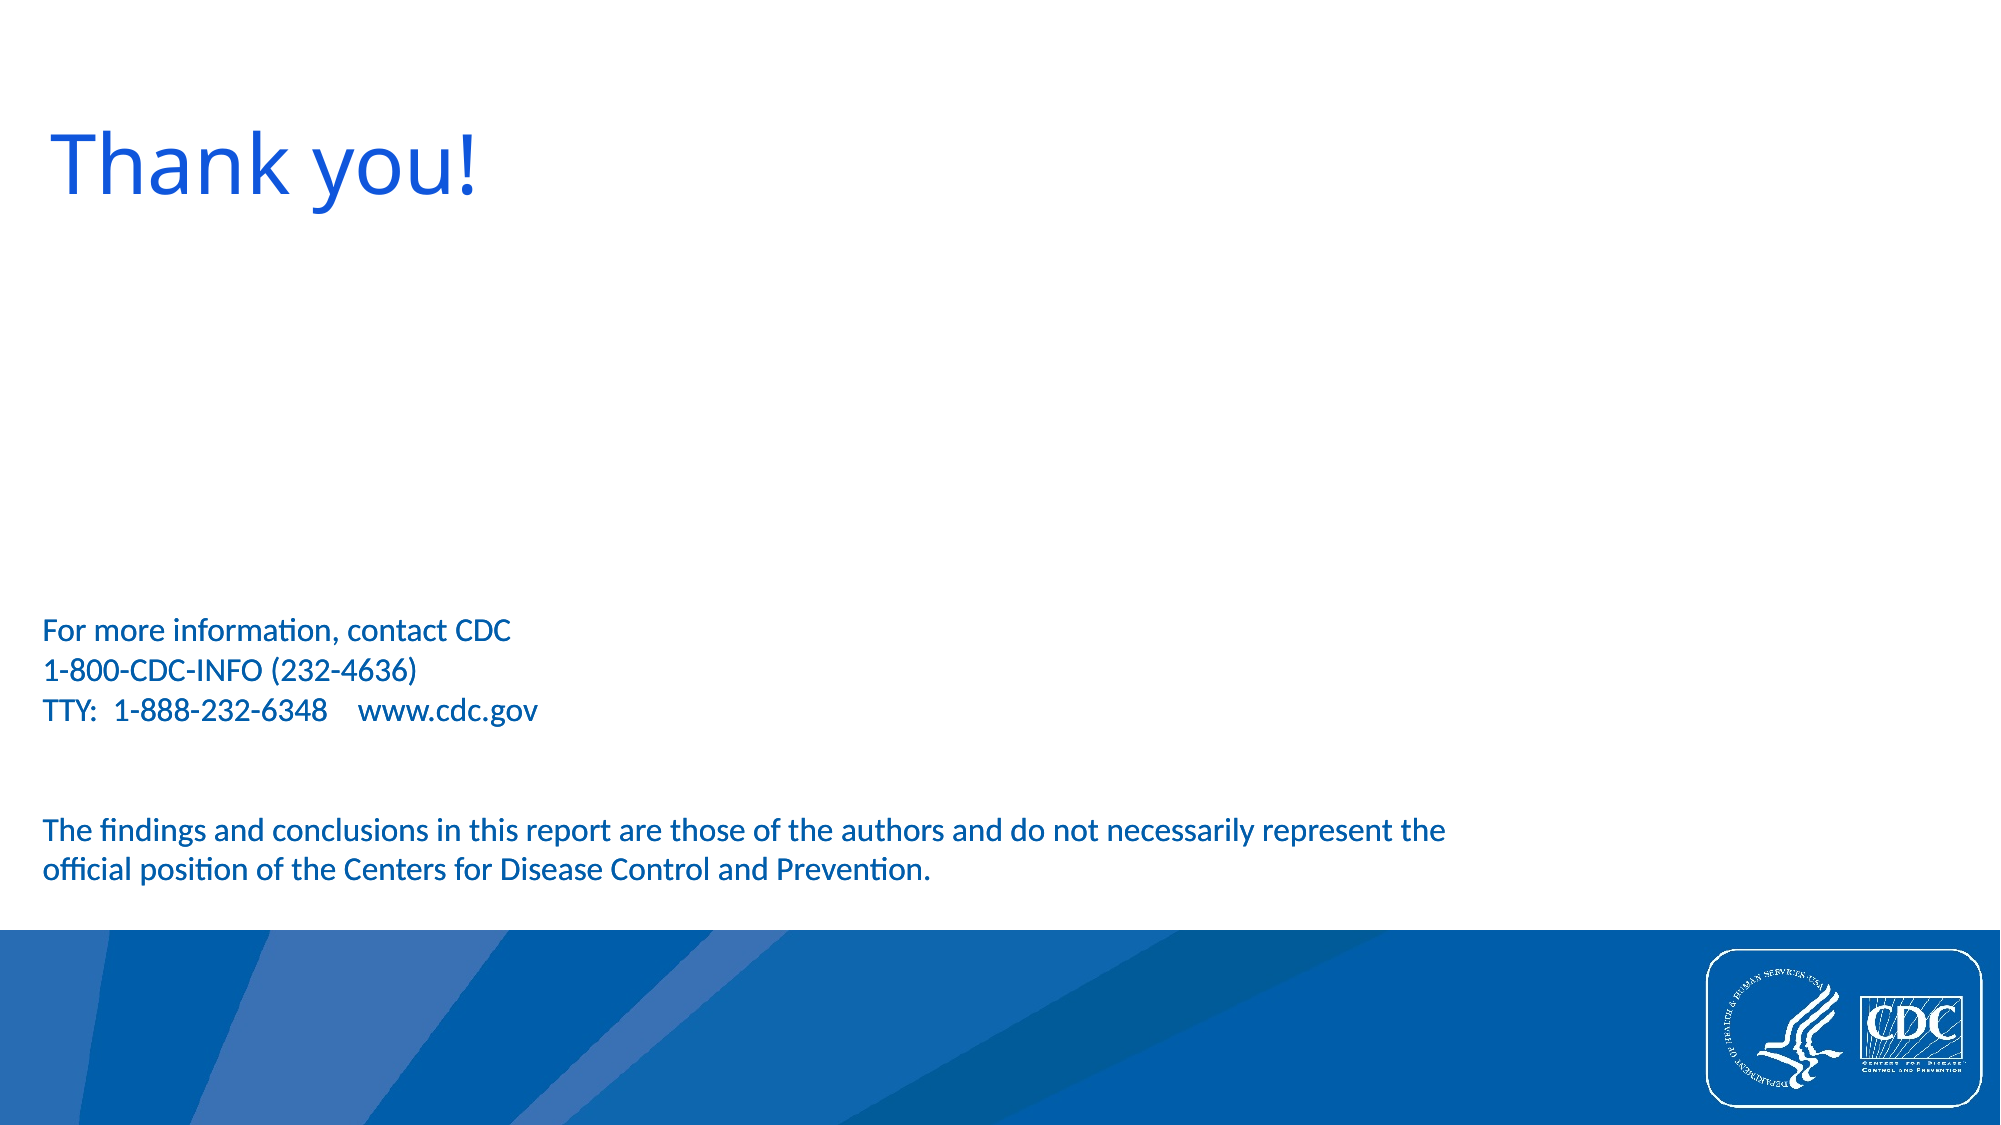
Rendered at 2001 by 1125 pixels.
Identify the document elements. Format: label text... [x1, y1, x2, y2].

title Thank you! [35, 103, 1761, 322]
picture [0, 930, 2000, 1125]
